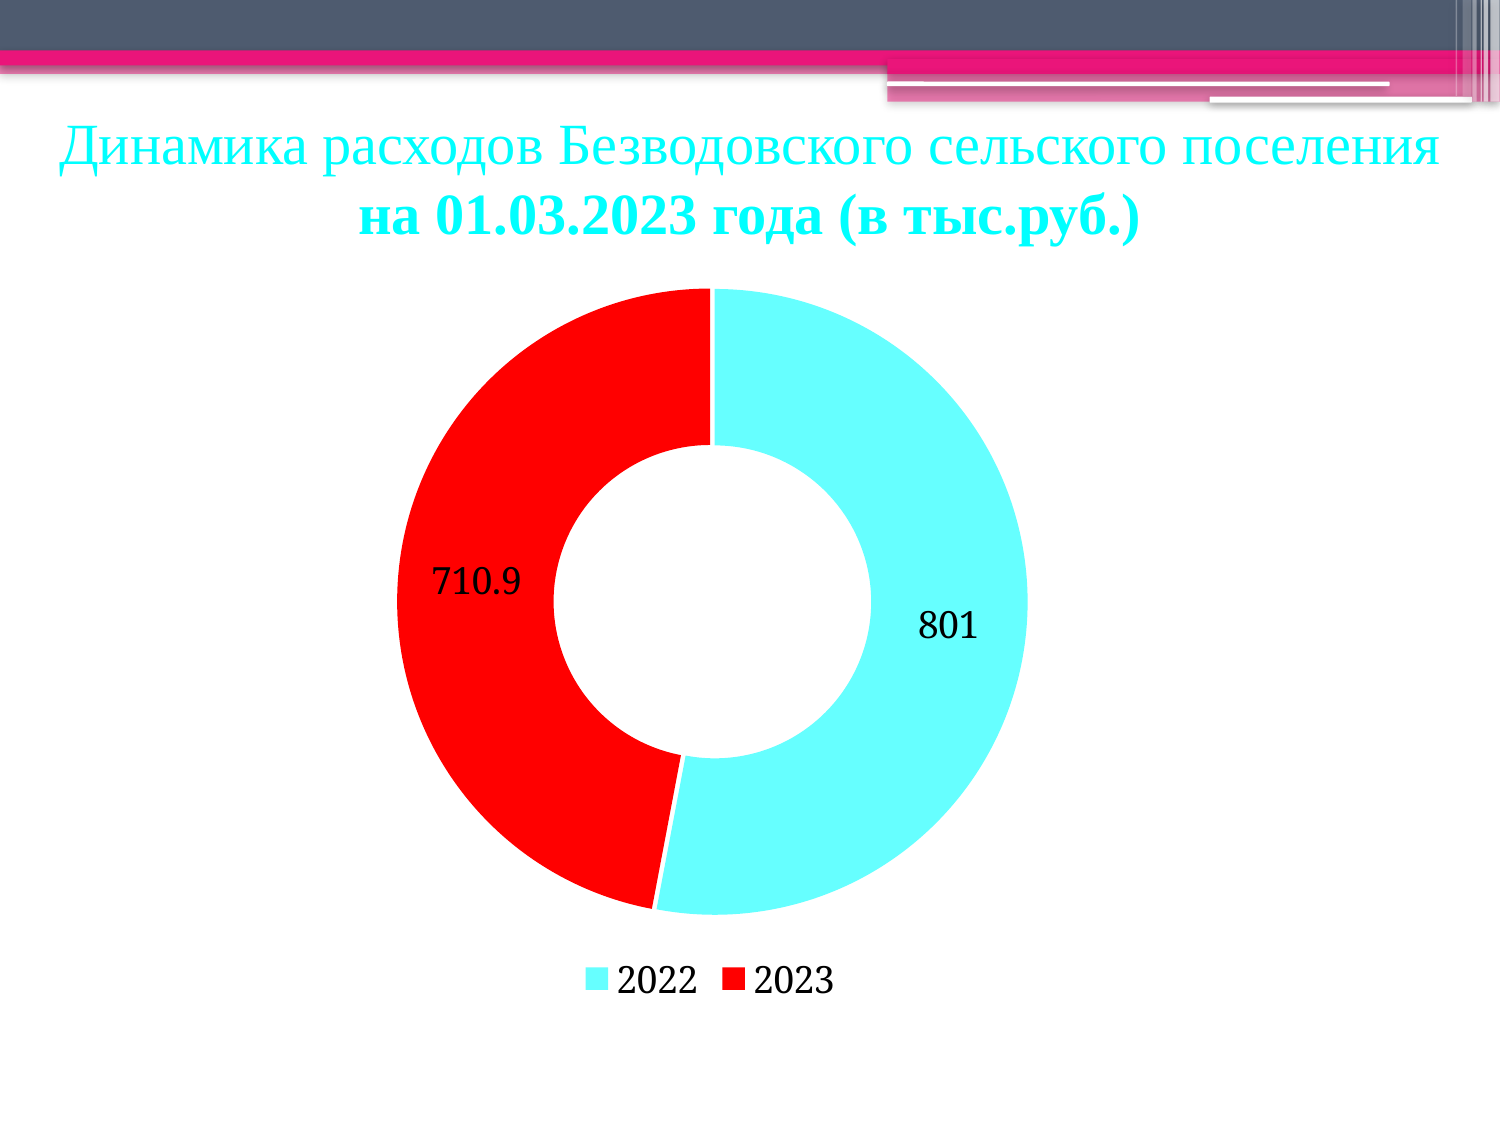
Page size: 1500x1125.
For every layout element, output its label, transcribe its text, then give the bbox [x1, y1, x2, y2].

chart [34, 269, 1386, 1013]
title Динамика расходов Безводовского сельского поселения на 01.03.2023 года (в тыс.руб.) [35, 70, 1465, 282]
